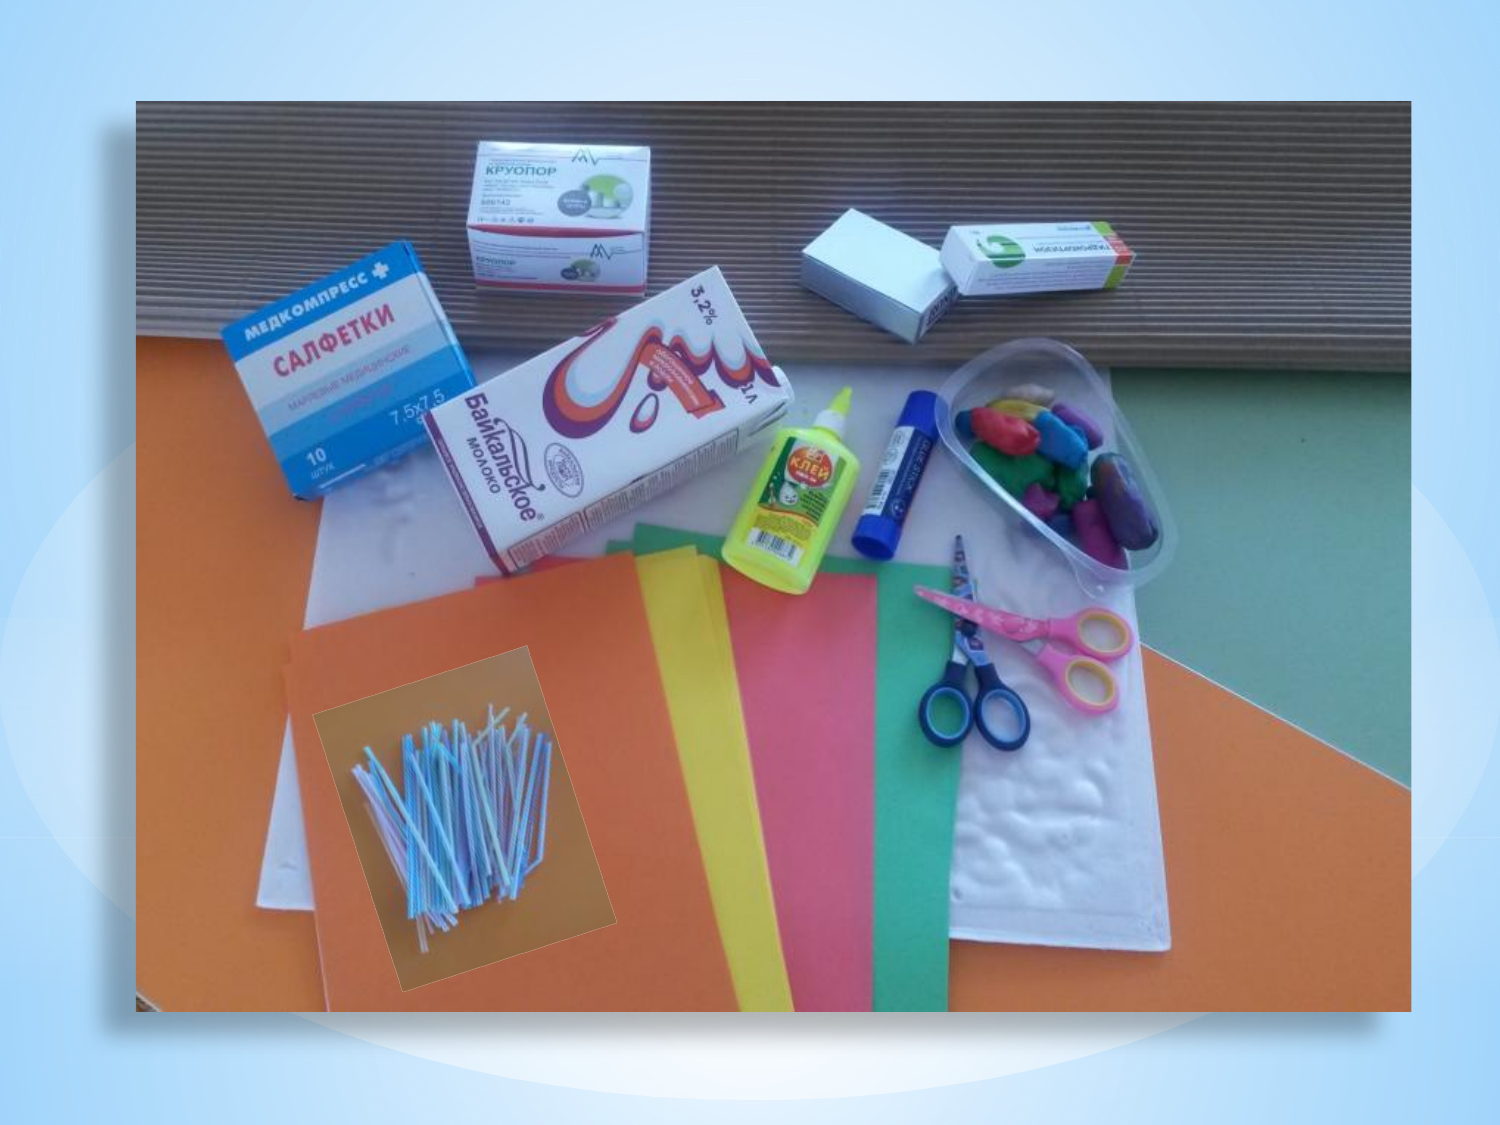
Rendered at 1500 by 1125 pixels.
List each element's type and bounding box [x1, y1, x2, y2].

picture [135, 101, 1412, 1012]
